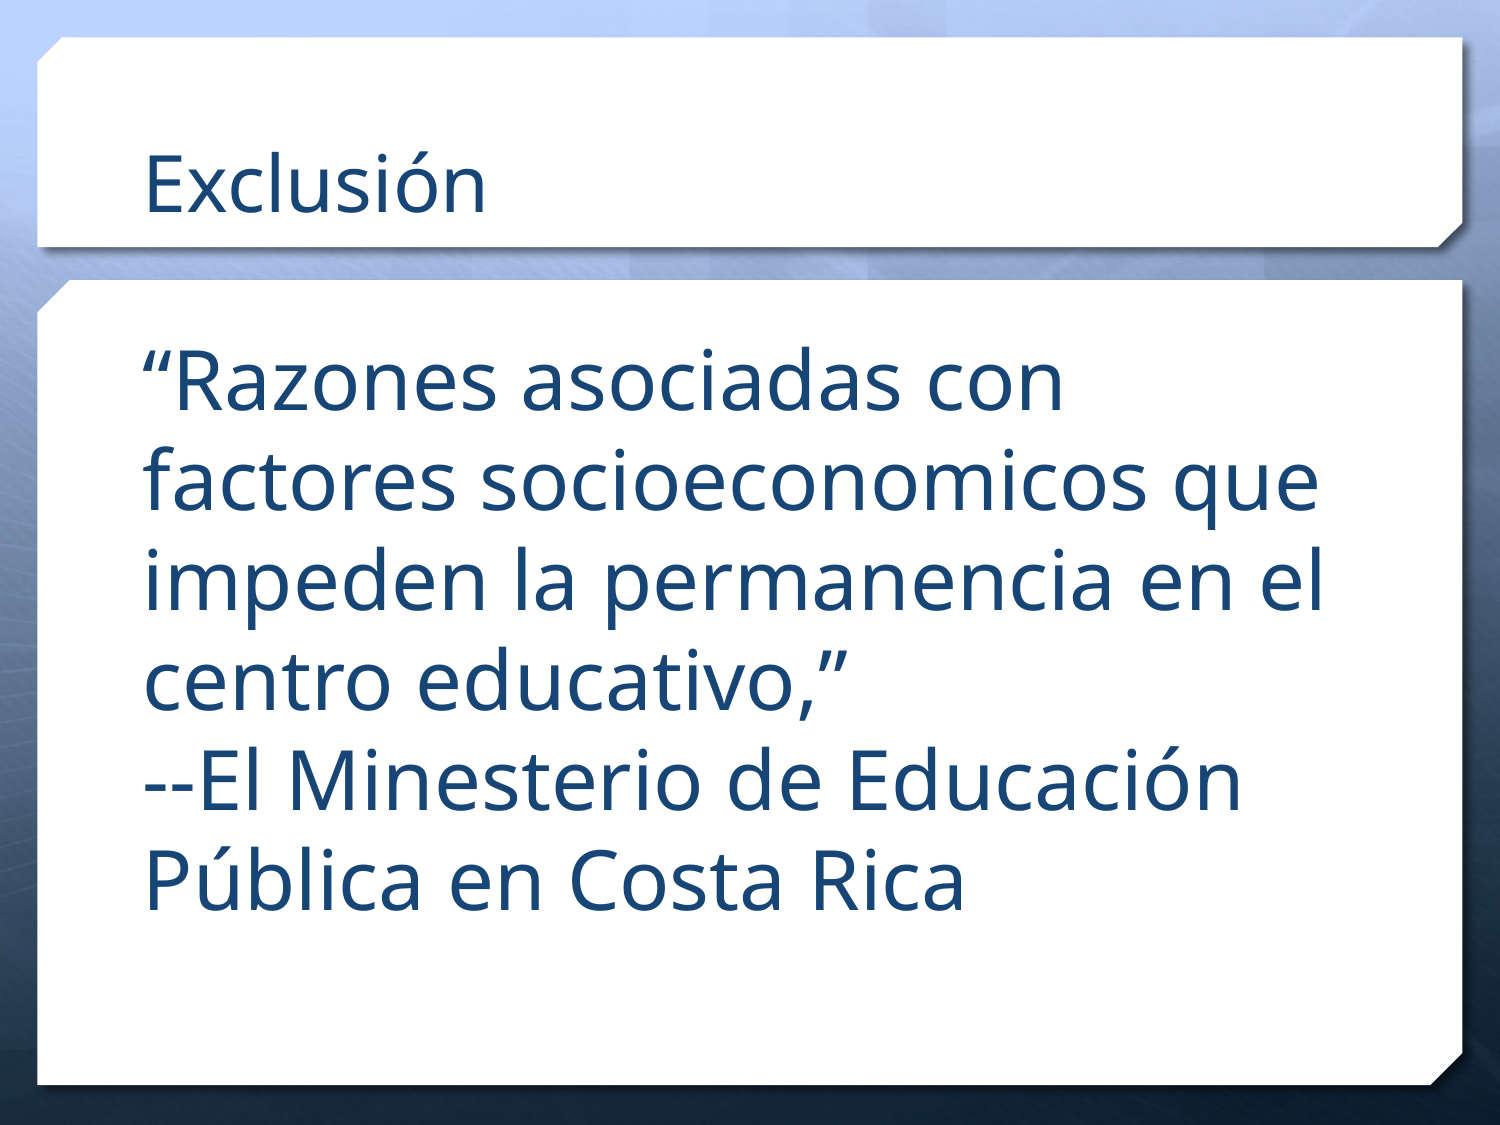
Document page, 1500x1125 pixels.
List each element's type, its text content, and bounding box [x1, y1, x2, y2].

title Exclusión [127, 48, 1372, 236]
list “Razones asociadas con factores socioeconomicos que impeden la permanencia en el centro educativo,” --El Minesterio de Educación Pública en Costa Rica [127, 319, 1372, 978]
